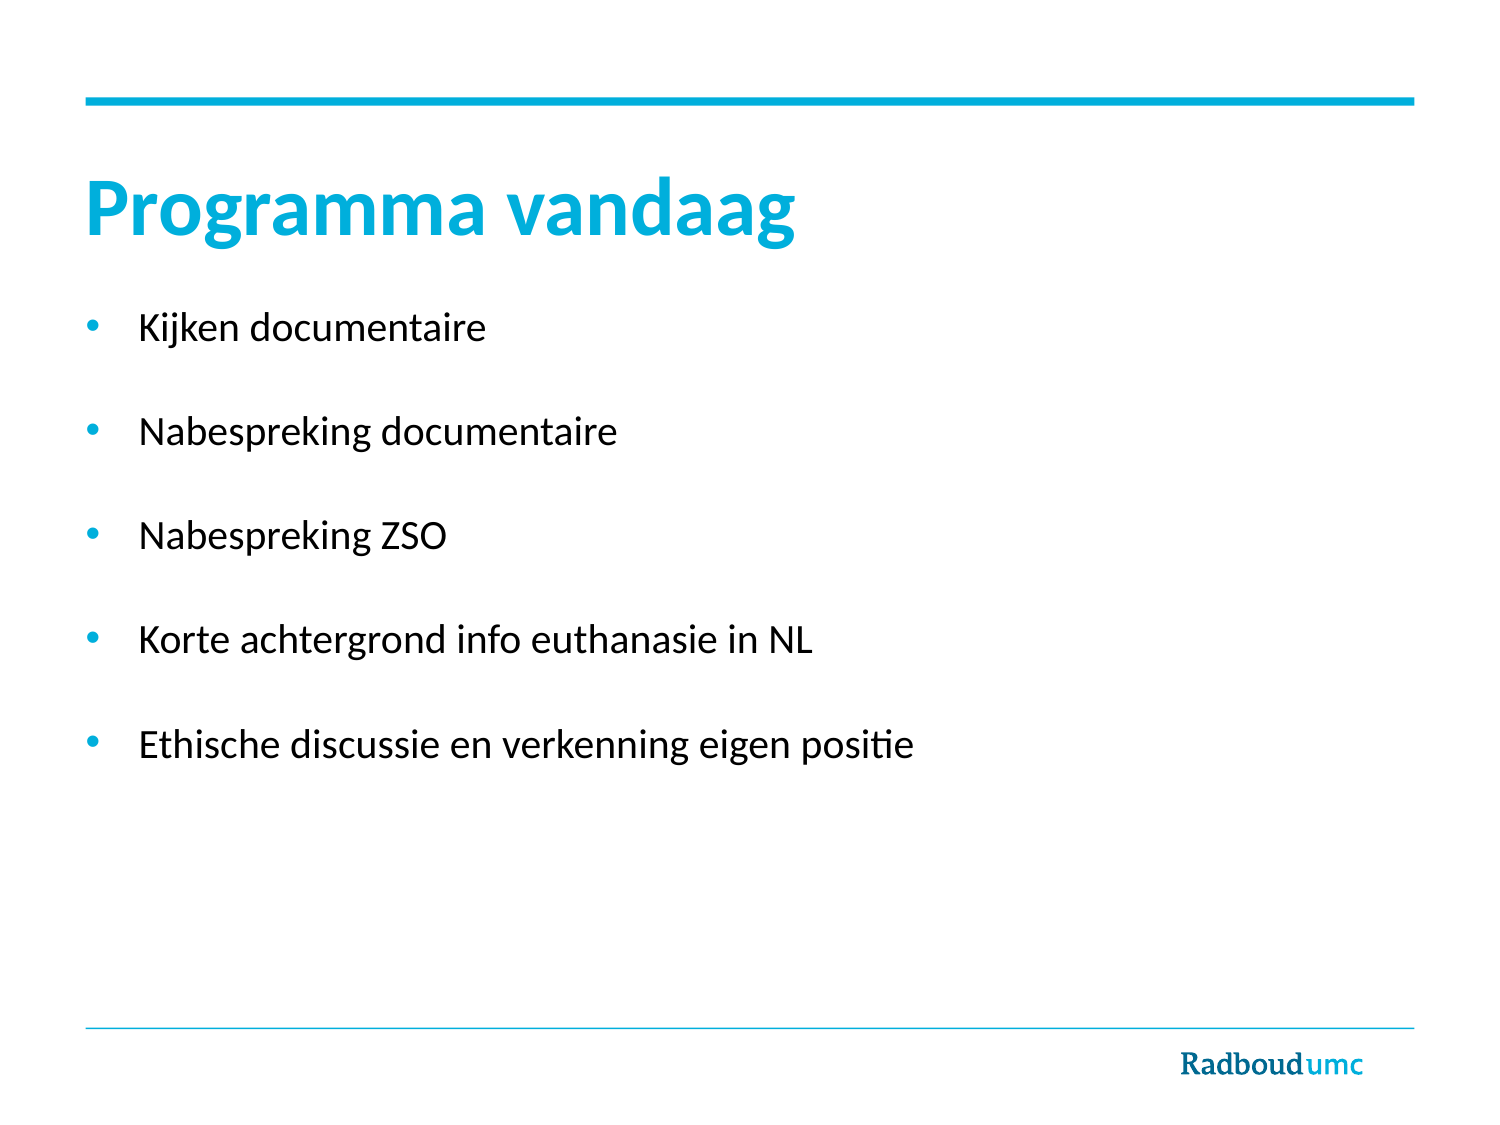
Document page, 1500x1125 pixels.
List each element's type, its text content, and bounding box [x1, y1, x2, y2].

title Programma vandaag [85, 164, 1415, 253]
list Kijken documentaire Nabespreking documentaire Nabespreking ZSO Korte achtergrond info euthanasie in NL Ethische discussie en verkenning eigen positie [85, 297, 1415, 975]
